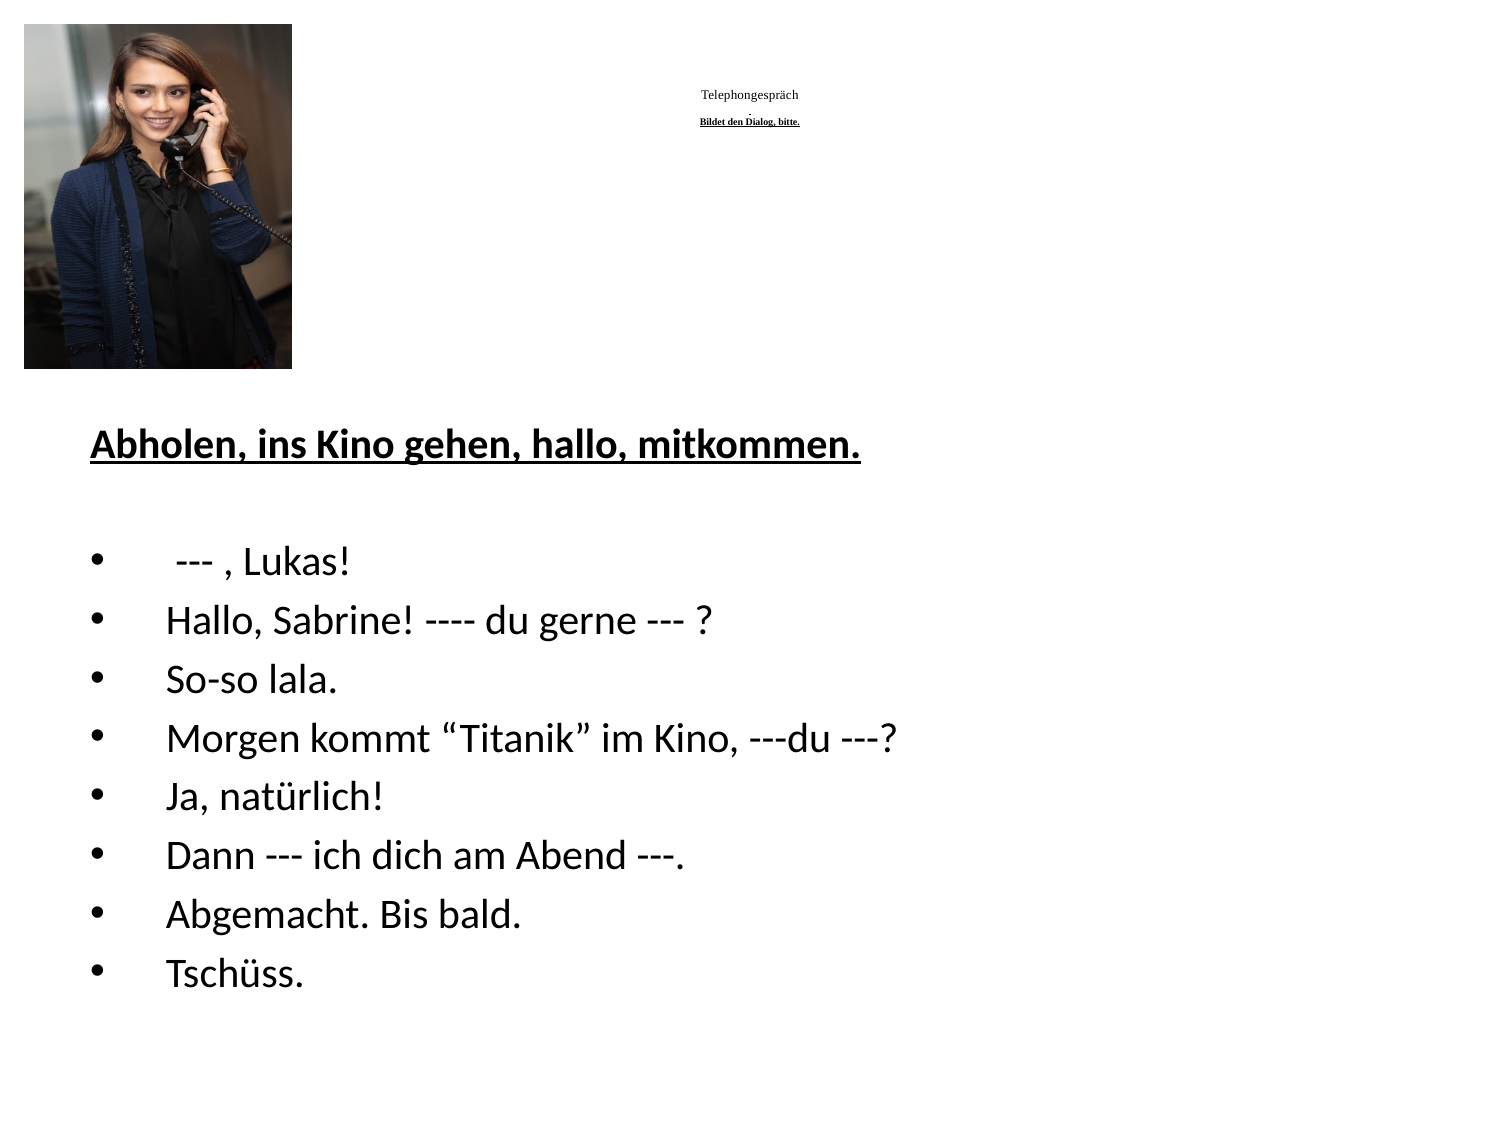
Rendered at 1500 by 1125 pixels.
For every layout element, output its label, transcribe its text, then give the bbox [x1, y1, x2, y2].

picture [24, 24, 292, 369]
title Telephongespräch Bildet den Dialog, bitte. [75, 12, 1425, 175]
list Abholen, ins Kino gehen, hallo, mitkommen. --- , Lukas! Hallo, Sabrine! ---- du gerne --- ? So-so lala. Morgen kommt “Titanik” im Kino, ---du ---? Ja, natürlich! Dann --- ich dich am Abend ---. Abgemacht. Bis bald. Tschüss. [75, 350, 1425, 1005]
